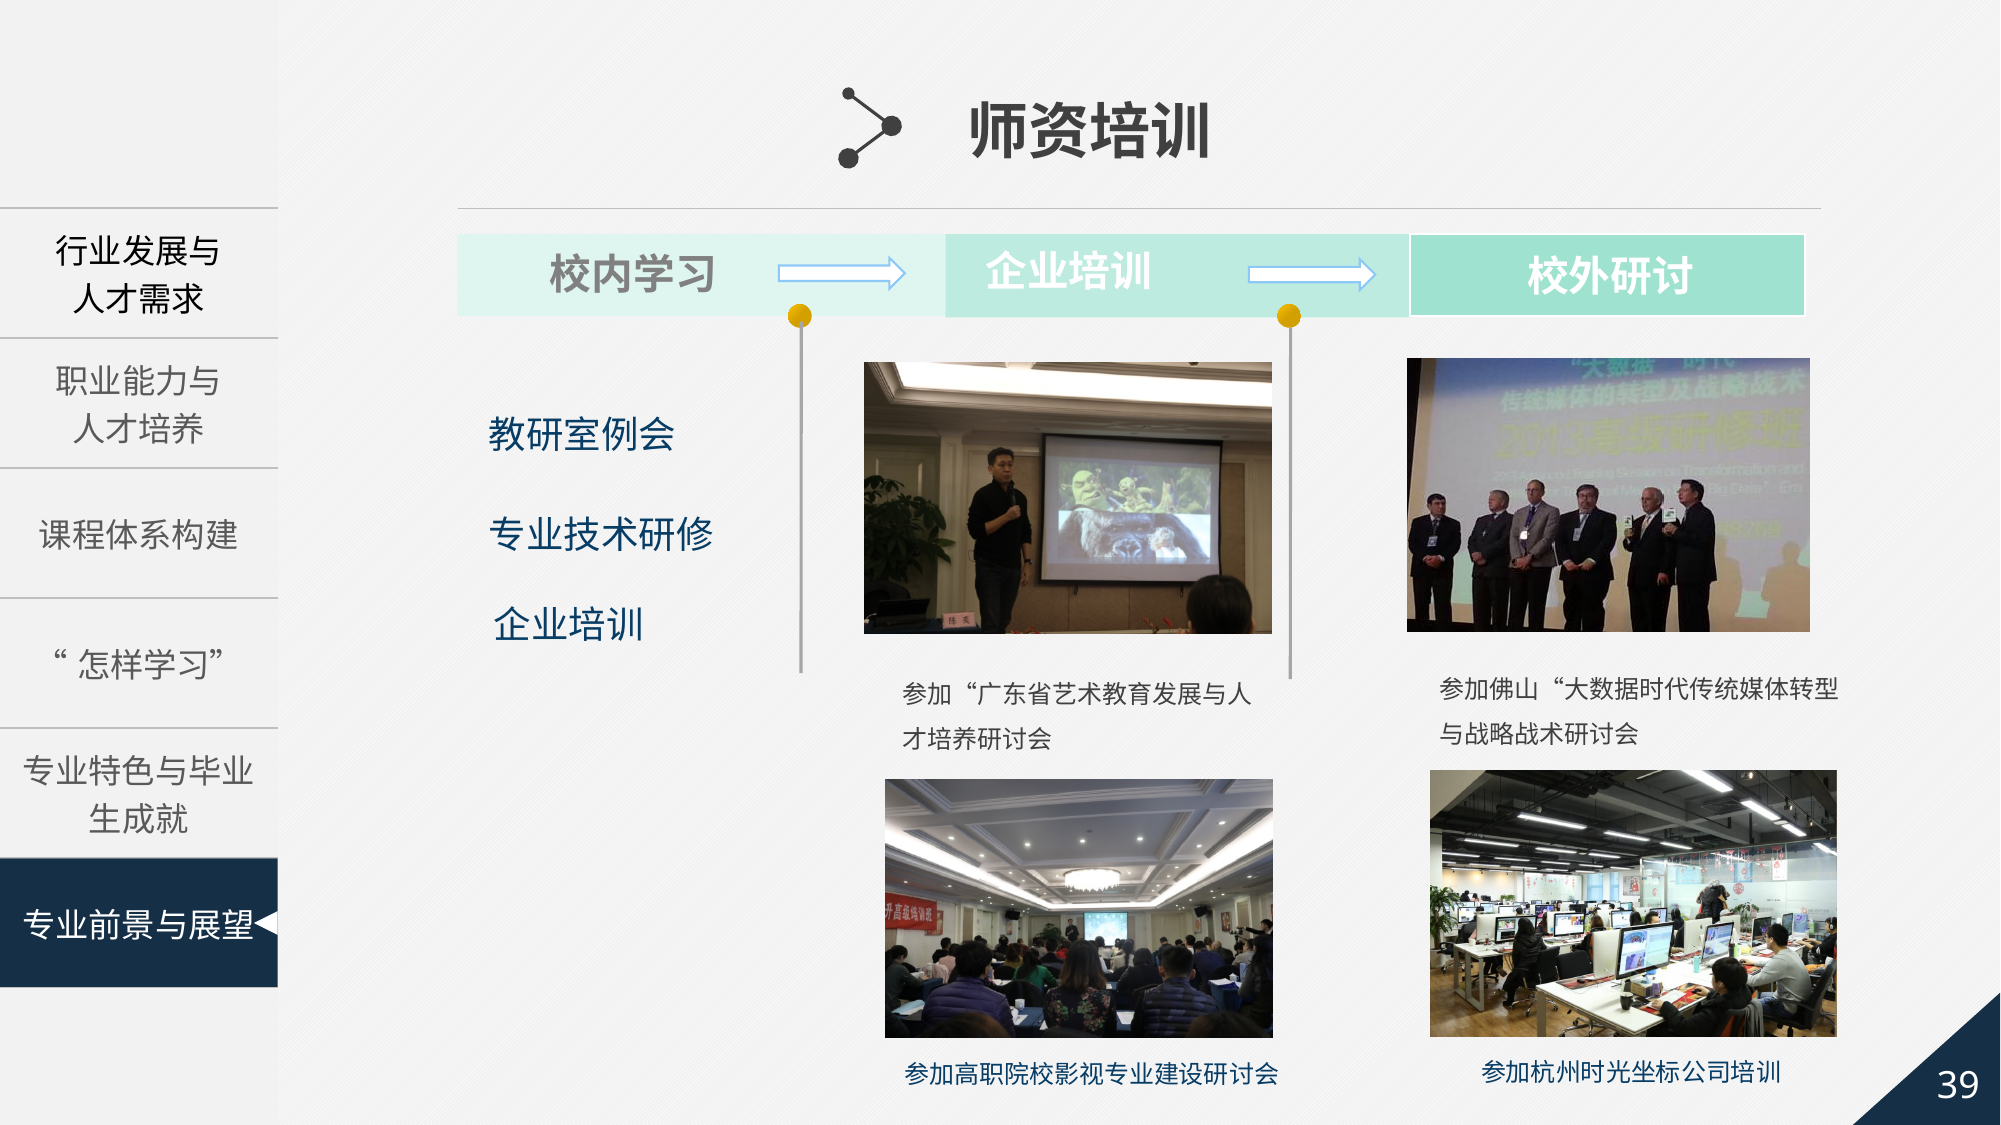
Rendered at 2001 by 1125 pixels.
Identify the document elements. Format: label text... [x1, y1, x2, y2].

text_box [1247, 256, 1377, 293]
text_box 专业技术研修 [474, 503, 729, 564]
text_box 师资培训 [952, 84, 1227, 173]
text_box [848, 93, 892, 159]
picture [864, 362, 1272, 634]
text_box [945, 233, 1277, 318]
text_box 校外研讨 [1486, 233, 1735, 317]
picture [1407, 358, 1810, 632]
text_box 参加“广东省艺术教育发展与人才培养研讨会 [887, 655, 1270, 761]
text_box [726, 233, 945, 317]
text_box 企业培训 [478, 593, 659, 654]
text_box [1735, 233, 1806, 317]
text_box 参加高职院校影视专业建设研讨会 [889, 1051, 1295, 1097]
text_box 企业培训 [945, 228, 1193, 312]
text_box 教研室例会 [474, 403, 692, 464]
text_box [1277, 233, 1486, 317]
text_box [1276, 312, 1302, 329]
text_box 校内学习 [509, 230, 757, 314]
text_box [777, 255, 907, 292]
text_box 参加杭州时光坐标公司培训 [1466, 1048, 1797, 1094]
picture [884, 779, 1273, 1038]
text_box [456, 233, 726, 317]
text_box [787, 303, 813, 329]
picture [1430, 770, 1837, 1037]
text_box 参加佛山“大数据时代传统媒体转型 与战略战术研讨会 [1424, 650, 1931, 756]
